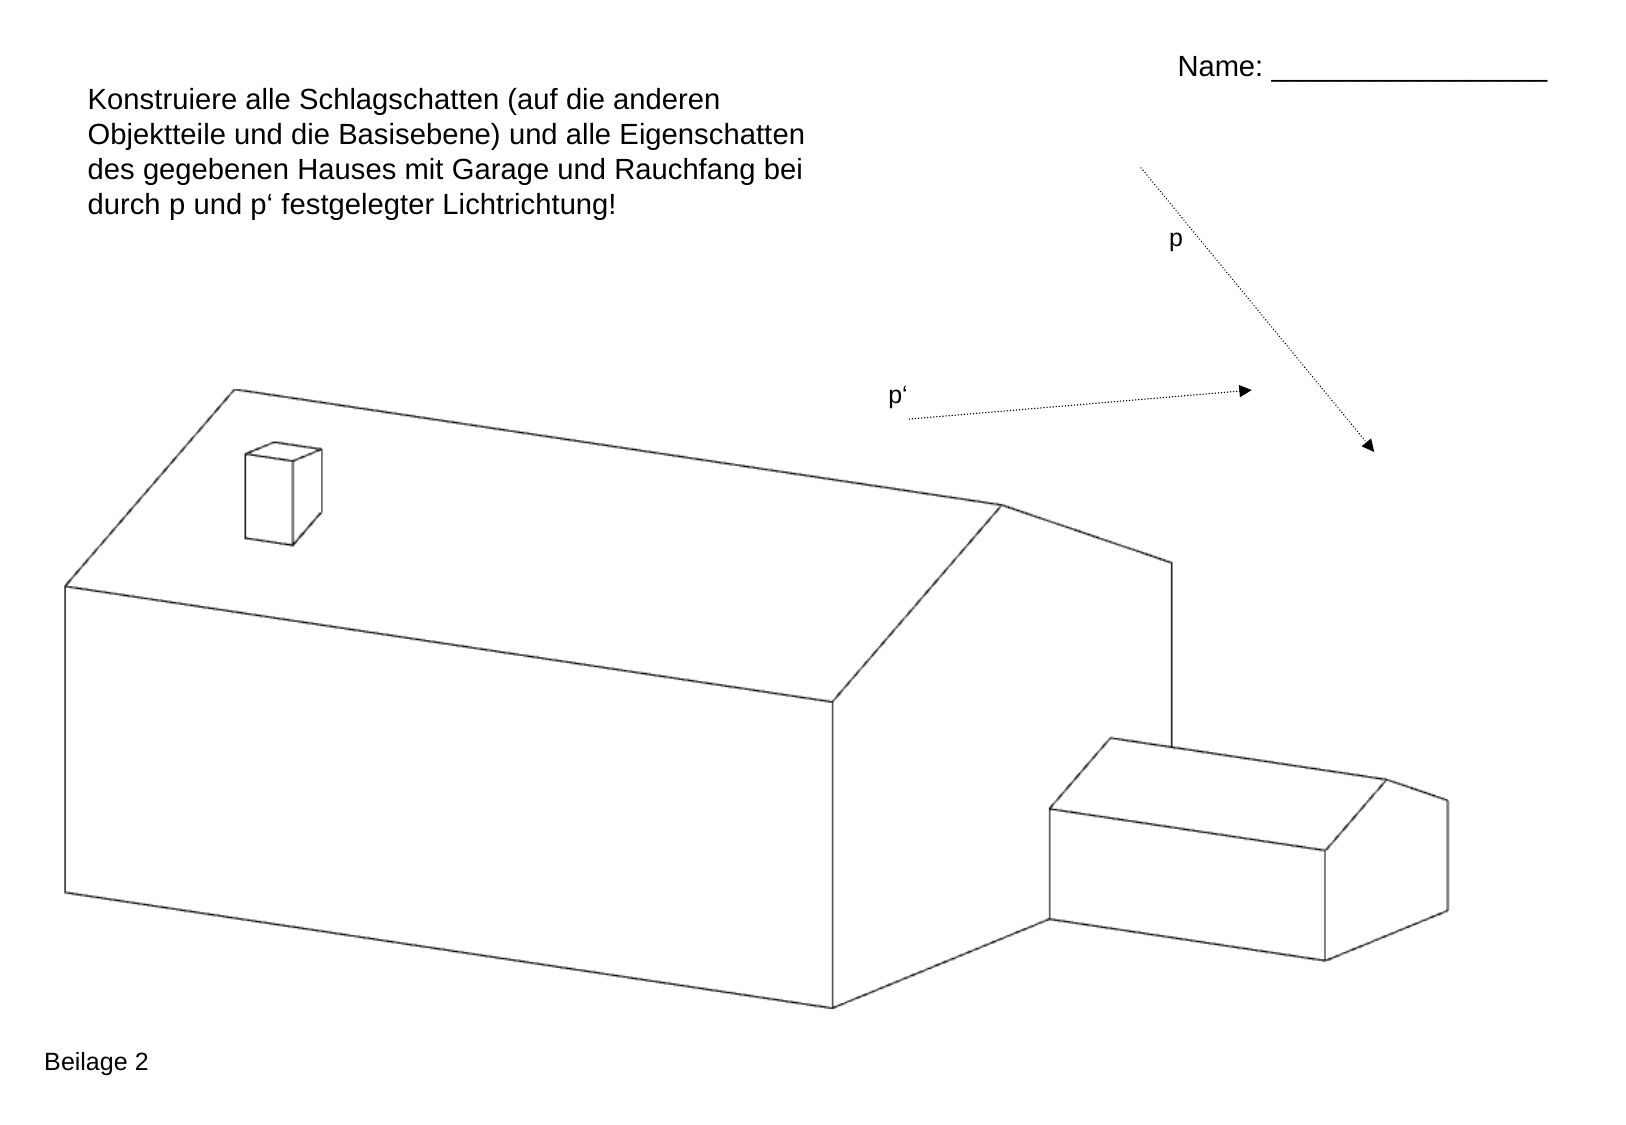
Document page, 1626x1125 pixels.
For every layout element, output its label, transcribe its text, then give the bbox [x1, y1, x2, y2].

picture [49, 371, 1455, 1020]
text_box Beilage 2 [29, 1038, 297, 1084]
text_box p [1154, 214, 1226, 259]
text_box Konstruiere alle Schlagschatten (auf die anderen Objektteile und die Basisebene) und alle Eigenschatten des gegebenen Hauses mit Garage und Rauchfang bei durch p und p‘ festgelegter Lichtrichtung! [72, 72, 870, 228]
text_box Name: _________________ [1162, 40, 1585, 90]
